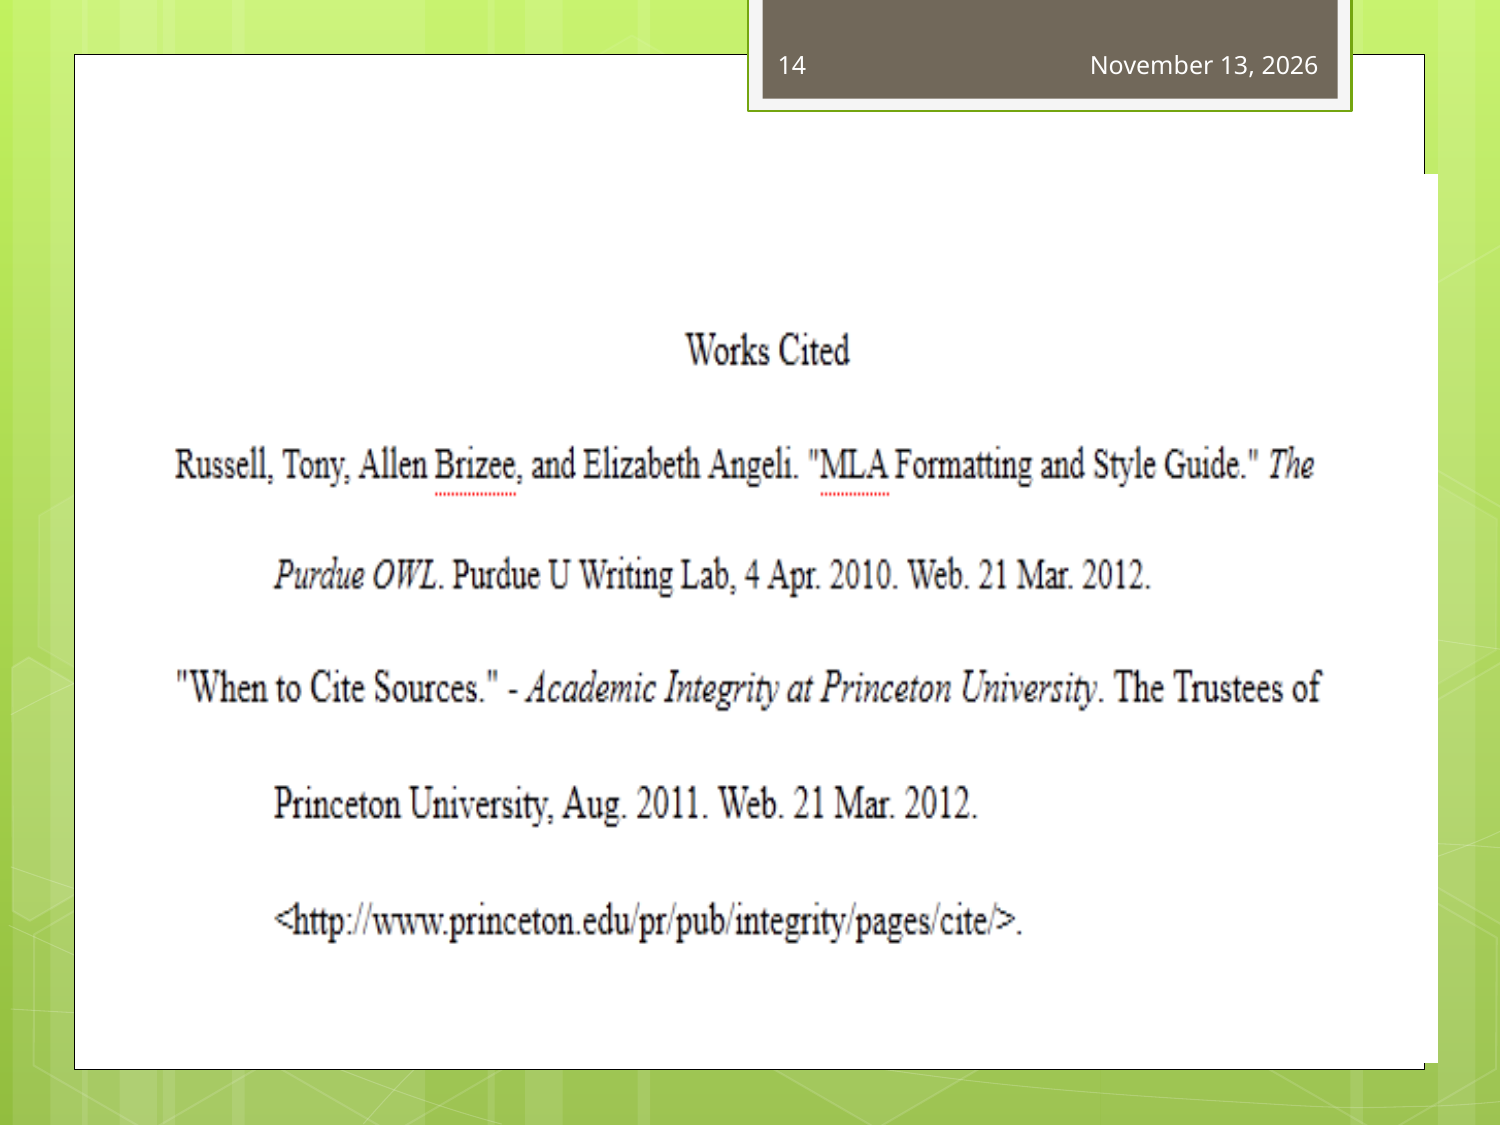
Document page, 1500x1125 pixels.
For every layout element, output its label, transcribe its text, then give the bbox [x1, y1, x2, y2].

slide_number 14 [762, 36, 982, 97]
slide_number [983, 36, 1334, 97]
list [74, 174, 1438, 1063]
